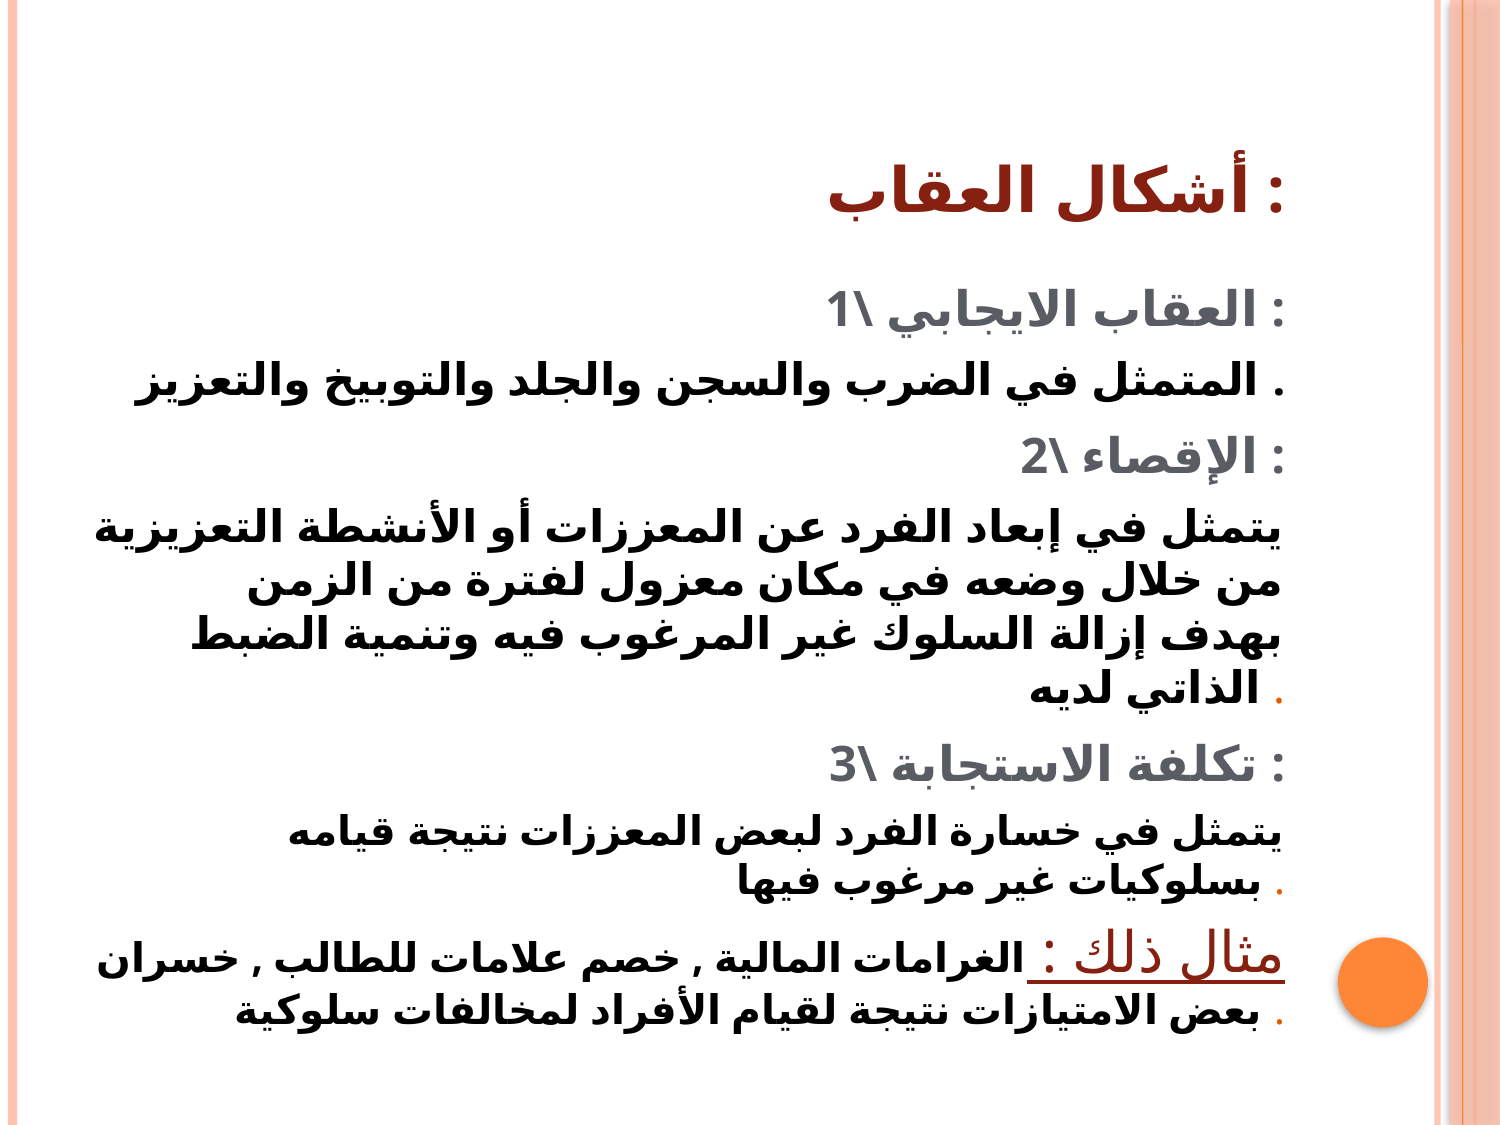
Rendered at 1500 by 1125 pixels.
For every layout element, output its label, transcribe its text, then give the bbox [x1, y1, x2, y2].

title أشكال العقاب : [75, 45, 1300, 233]
list 1\ العقاب الايجابي : المتمثل في الضرب والسجن والجلد والتوبيخ والتعزيز . 2\ الإقصاء : يتمثل في إبعاد الفرد عن المعززات أو الأنشطة التعزيزية من خلال وضعه في مكان معزول لفترة من الزمن بهدف إزالة السلوك غير المرغوب فيه وتنمية الضبط الذاتي لديه . 3\ تكلفة الاستجابة : يتمثل في خسارة الفرد لبعض المعززات نتيجة قيامه بسلوكيات غير مرغوب فيها . مثال ذلك : الغرامات المالية , خصم علامات للطالب , خسران بعض الامتيازات نتيجة لقيام الأفراد لمخالفات سلوكية . [75, 262, 1300, 1062]
